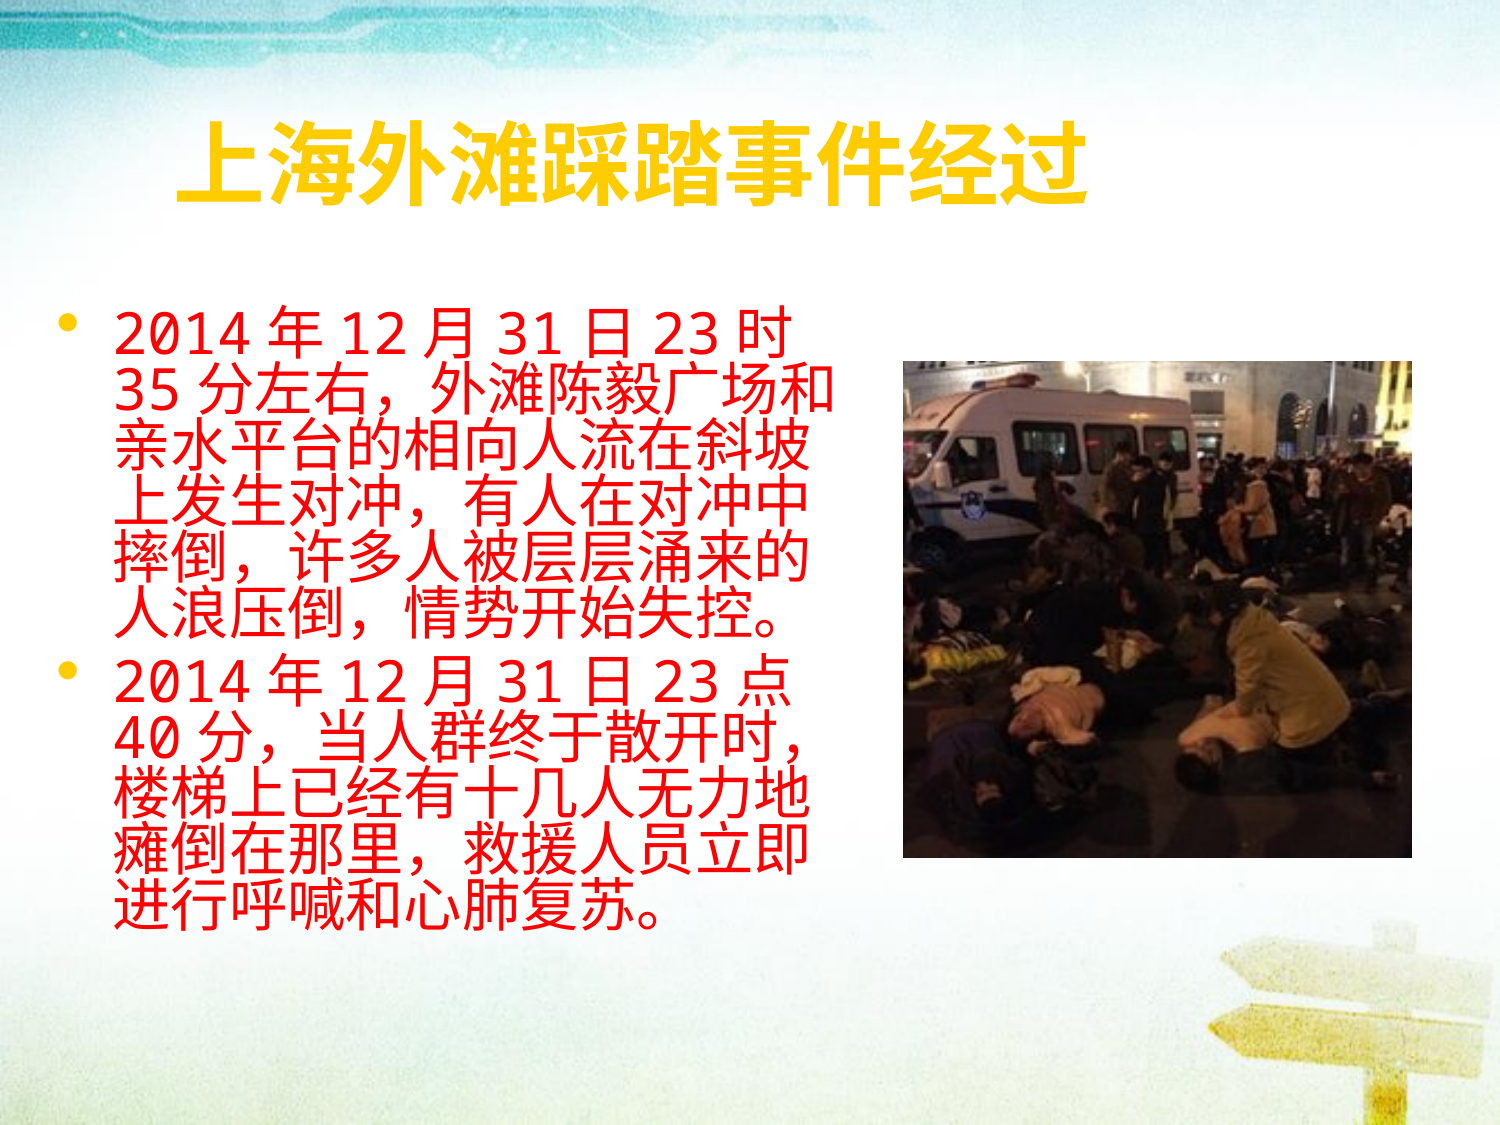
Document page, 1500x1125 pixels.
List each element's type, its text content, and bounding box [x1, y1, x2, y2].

picture [0, 0, 1500, 1125]
list 2014年12月31日23时35分左右，外滩陈毅广场和亲水平台的相向人流在斜坡上发生对冲，有人在对冲中摔倒，许多人被层层涌来的人浪压倒，情势开始失控。 2014年12月31日23点40分，当人群终于散开时，楼梯上已经有十几人无力地瘫倒在那里，救援人员立即进行呼喊和心肺复苏。 [41, 302, 857, 978]
title 上海外滩踩踏事件经过 [75, 47, 1425, 275]
